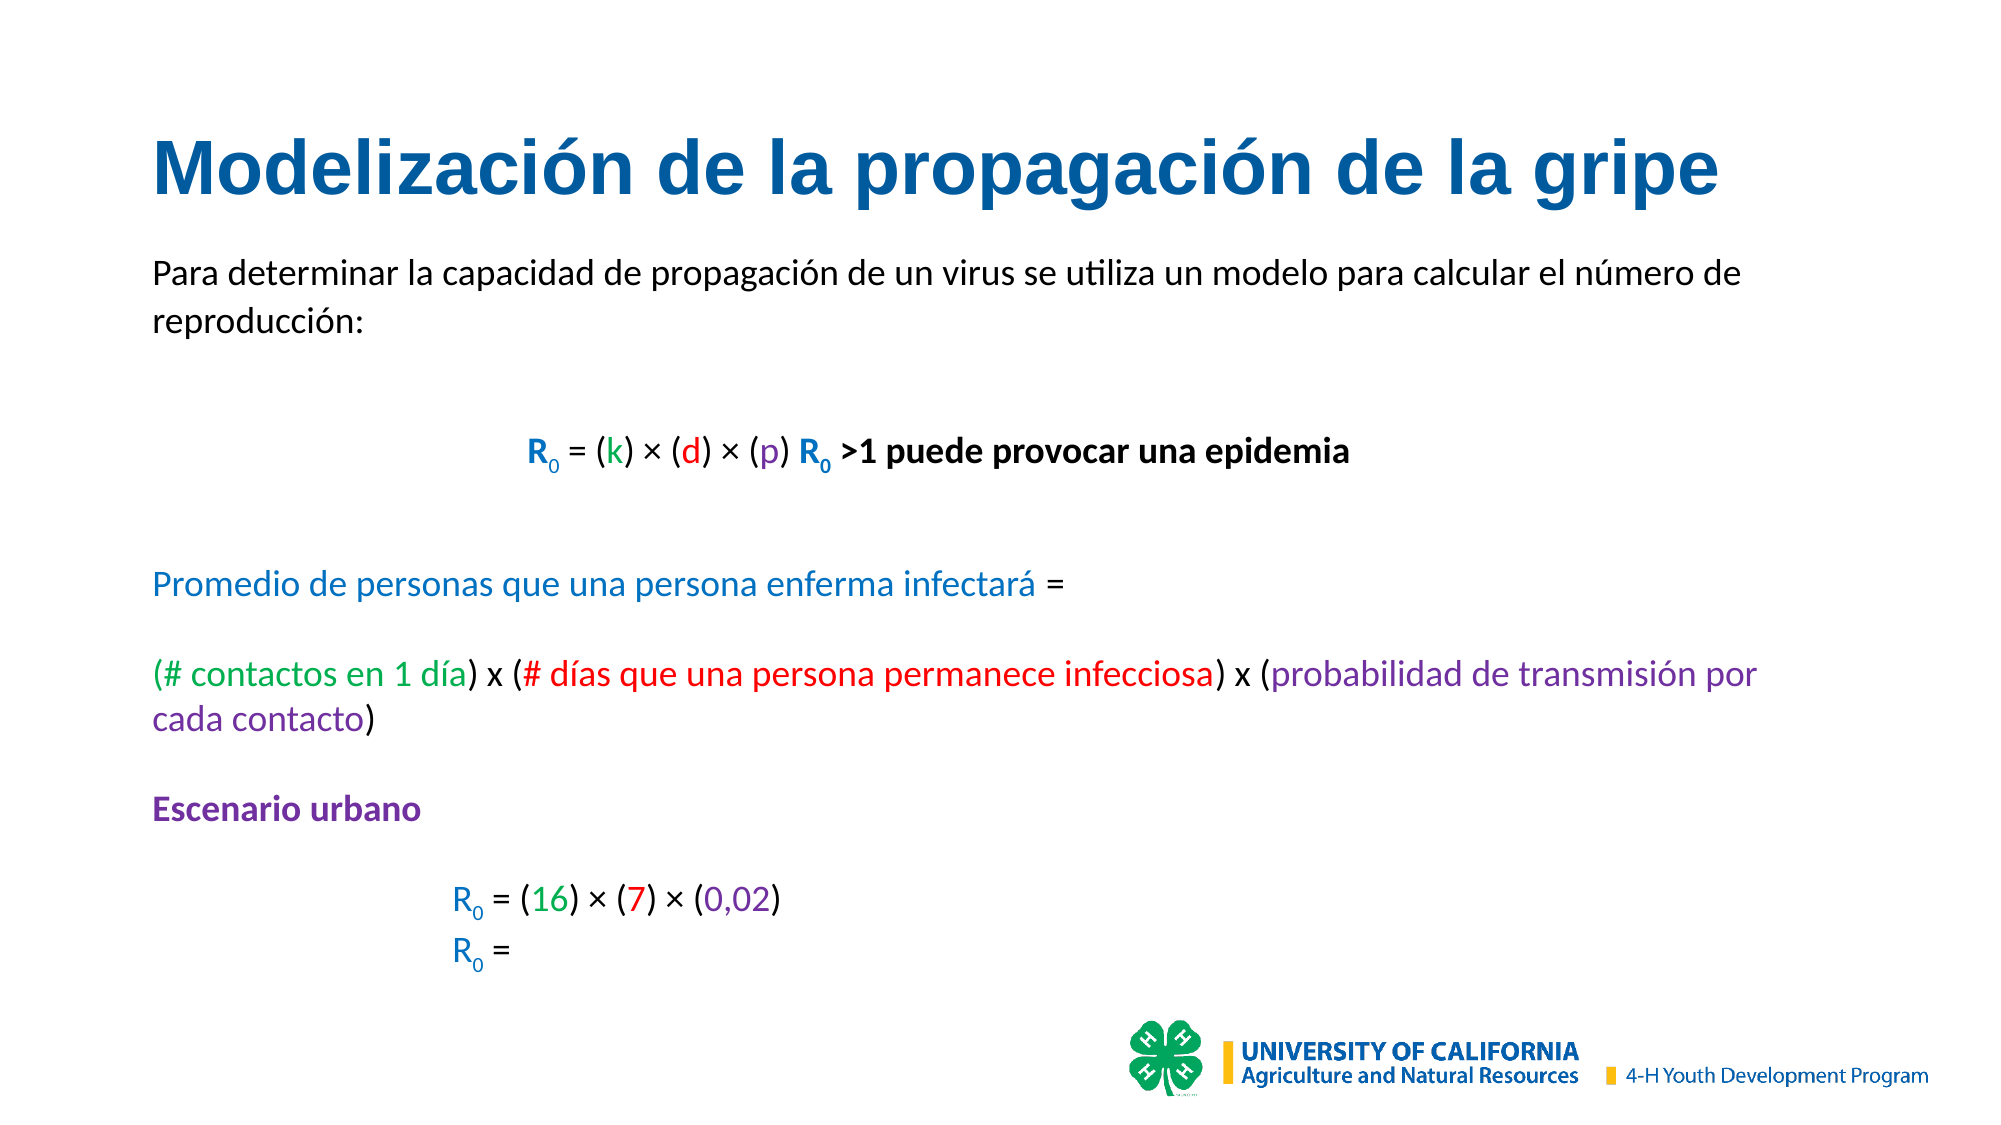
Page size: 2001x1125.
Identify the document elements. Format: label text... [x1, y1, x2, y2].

title Modelización de la propagación de la gripe [137, 120, 1863, 300]
picture [1125, 1014, 1935, 1100]
text_box Para determinar la capacidad de propagación de un virus se utiliza un modelo para calcular el número de reproducción: R0 = (k) × (d) × (p) R0 >1 puede provocar una epidemia Promedio de personas que una persona enferma infectará = (# contactos en 1 día) x (# días que una persona permanece infecciosa) x (probabilidad de transmisión por cada contacto) Escenario urbano R0 = (16) × (7) × (0,02) R0 = [137, 237, 1824, 1089]
